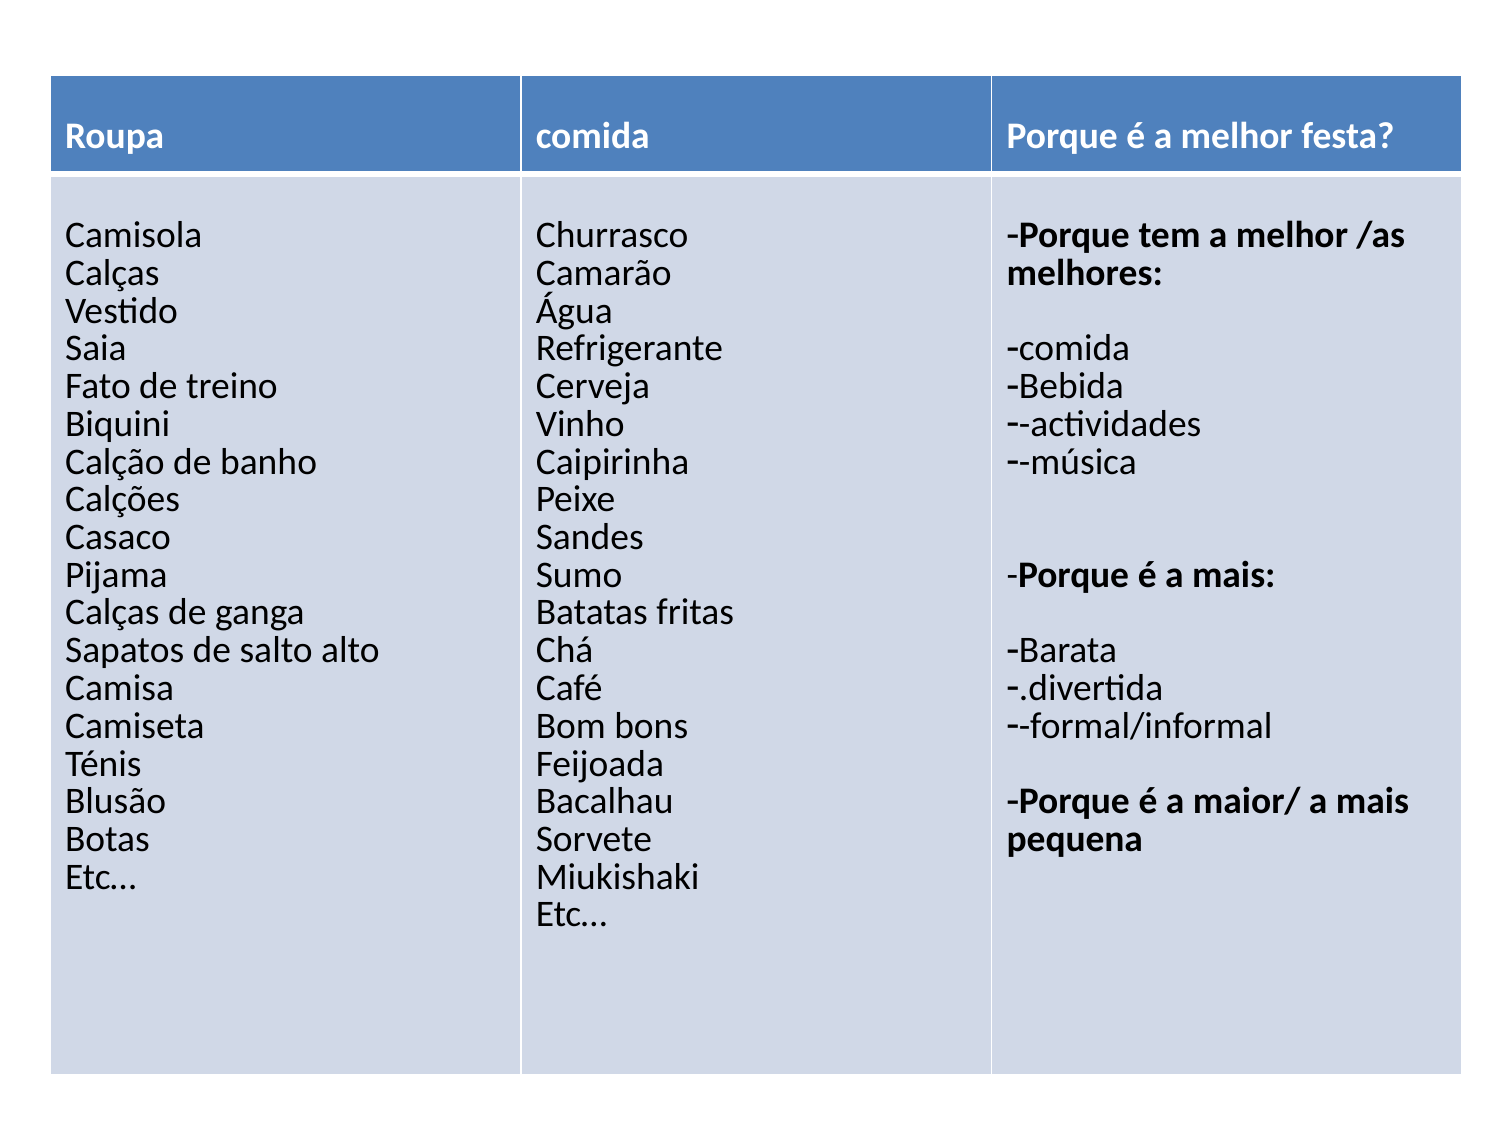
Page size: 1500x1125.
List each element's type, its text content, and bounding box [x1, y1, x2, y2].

table_cell Churrasco Camarão Água Refrigerante Cerveja Vinho Caipirinha Peixe Sandes Sumo Batatas fritas Chá Café Bom bons Feijoada Bacalhau Sorvete Miukishaki Etc… [522, 177, 991, 1074]
table_header Roupa [51, 76, 520, 171]
table_cell Porque tem a melhor /as melhores: comida Bebida -actividades -música -Porque é a mais: Barata .divertida -formal/informal Porque é a maior/ a mais pequena [992, 177, 1461, 1074]
table_cell Camisola Calças Vestido Saia Fato de treino Biquini Calção de banho Calções Casaco Pijama Calças de ganga Sapatos de salto alto Camisa Camiseta Ténis Blusão Botas Etc… [51, 177, 520, 1074]
table_header comida [522, 76, 991, 171]
table_header Porque é a melhor festa? [992, 76, 1461, 171]
